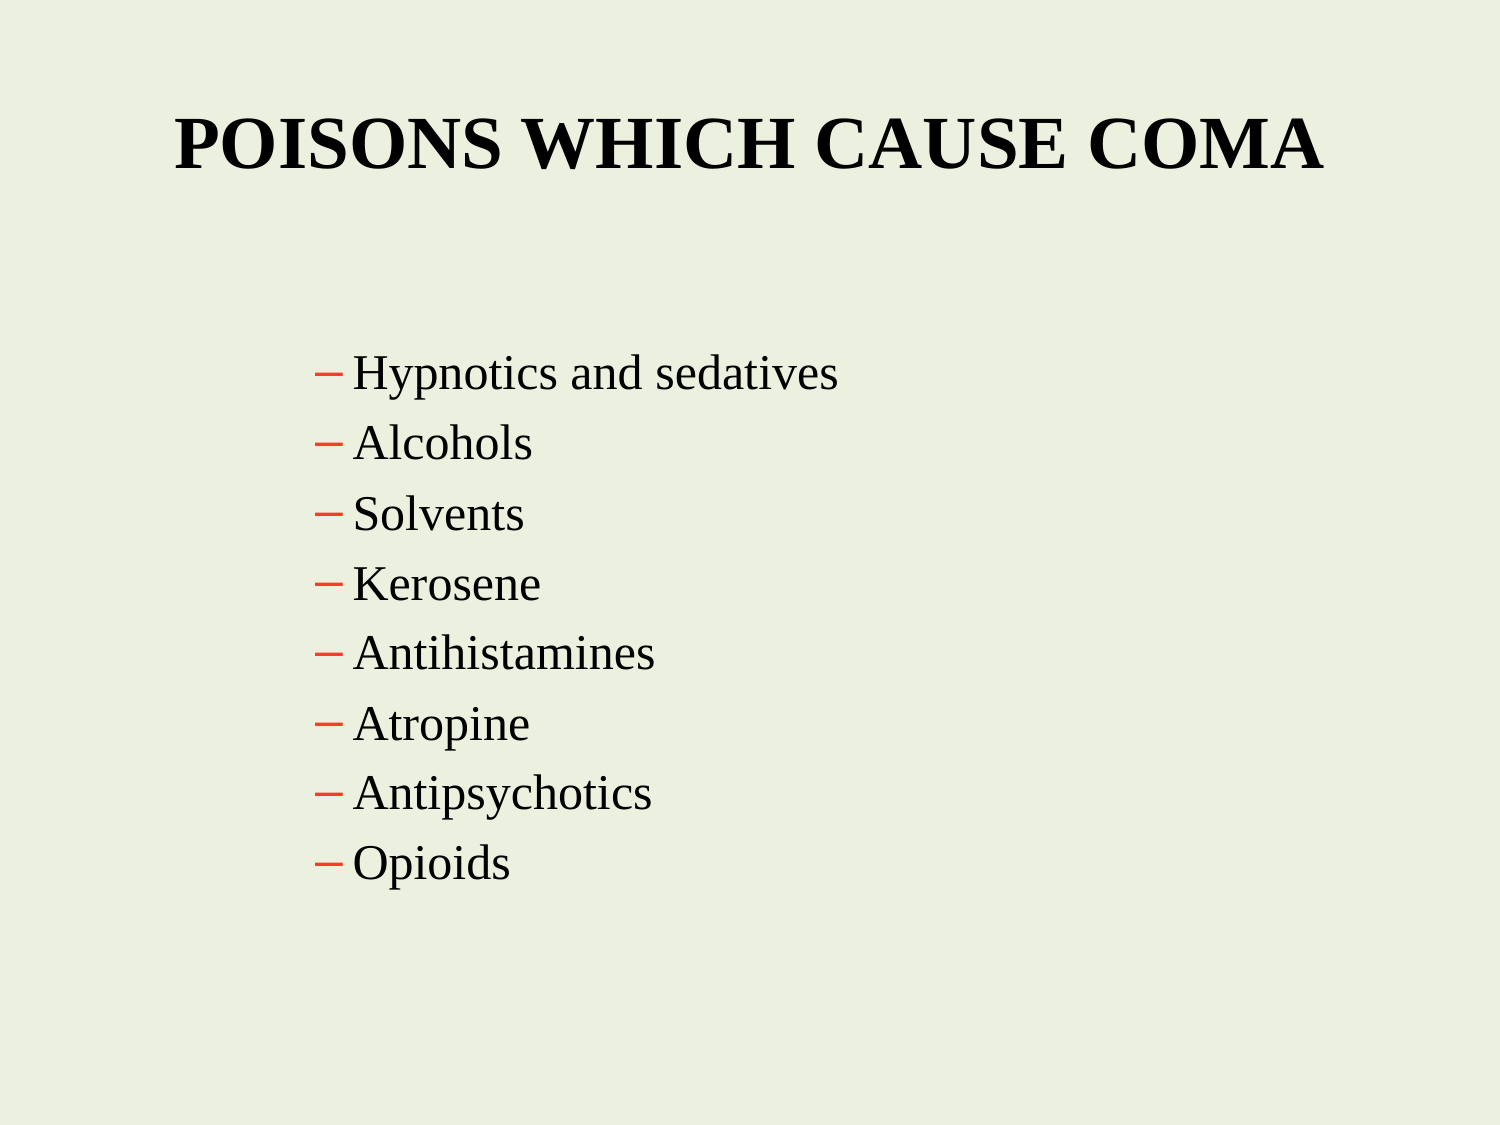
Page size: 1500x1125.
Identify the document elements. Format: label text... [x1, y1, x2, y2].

title POISONS WHICH CAUSE COMA [75, 45, 1425, 233]
list Hypnotics and sedatives Alcohols Solvents Kerosene Antihistamines Atropine Antipsychotics Opioids [75, 262, 1425, 1005]
